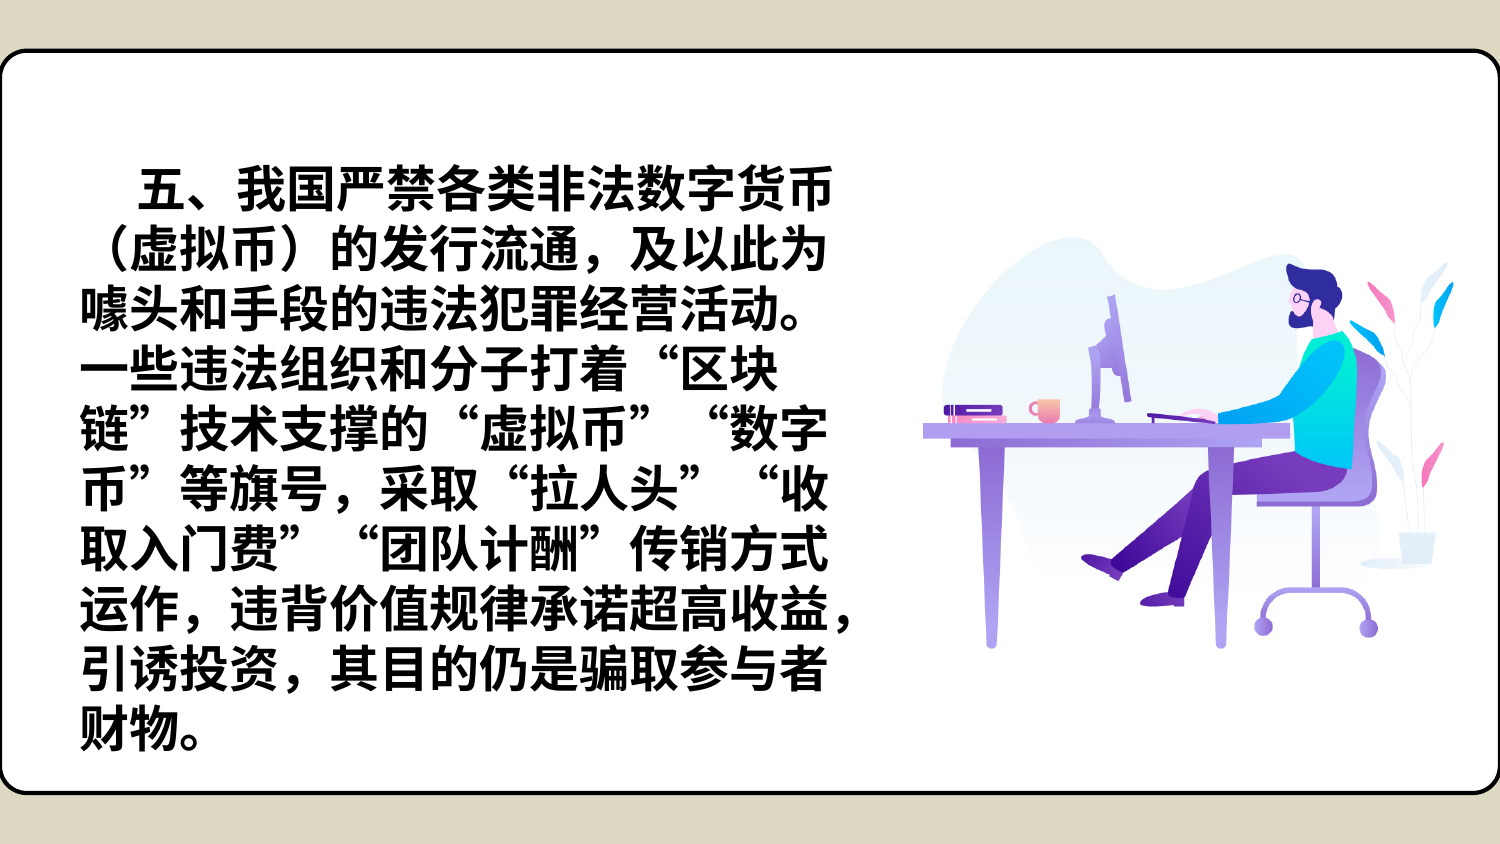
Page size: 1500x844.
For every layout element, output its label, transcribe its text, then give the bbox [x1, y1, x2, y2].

text_box [0, 48, 1500, 796]
picture [903, 235, 1458, 652]
text_box 五、我国严禁各类非法数字货币（虚拟币）的发行流通，及以此为噱头和手段的违法犯罪经营活动。一些违法组织和分子打着“区块链”技术支撑的“虚拟币”“数字币”等旗号，采取“拉人头”“收取入门费”“团队计酬”传销方式运作，违背价值规律承诺超高收益，引诱投资，其目的仍是骗取参与者财物。 [64, 150, 857, 765]
